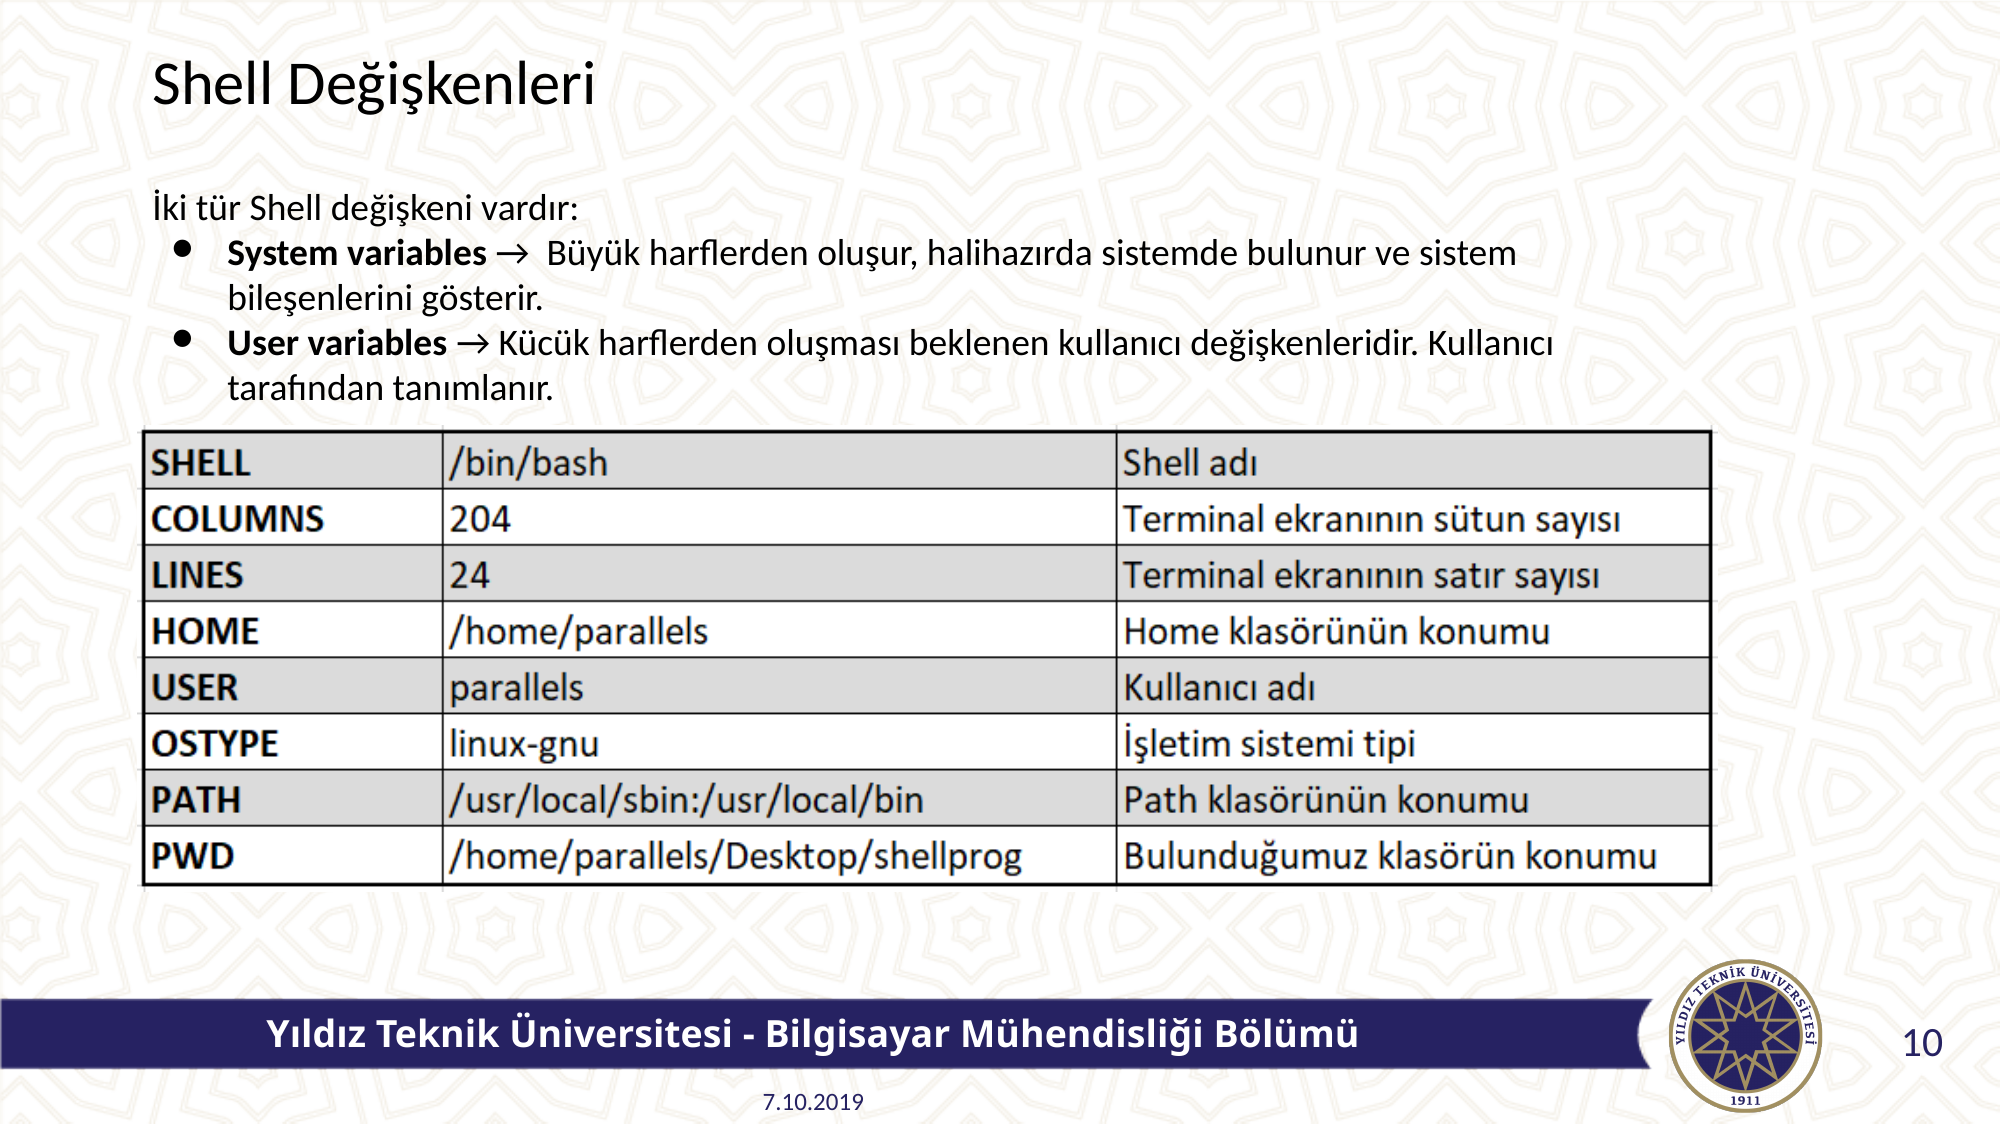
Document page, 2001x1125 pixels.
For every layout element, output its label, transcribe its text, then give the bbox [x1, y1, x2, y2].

text_box İki tür Shell değişkeni vardır: System variables → Büyük harflerden oluşur, halihazırda sistemde bulunur ve sistem bileşenlerini gösterir. User variables → Kücük harflerden oluşması beklenen kullanıcı değişkenleridir. Kullanıcı tarafından tanımlanır. [137, 167, 1718, 407]
picture [0, 0, 2000, 1125]
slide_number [0, 1070, 1628, 1125]
list [137, 144, 1823, 937]
title Shell Değişkenleri [137, 59, 1863, 109]
slide_number 10 [1844, 1010, 2000, 1071]
footer Yıldız Teknik Üniversitesi - Bilgisayar Mühendisliği Bölümü [0, 997, 1628, 1069]
